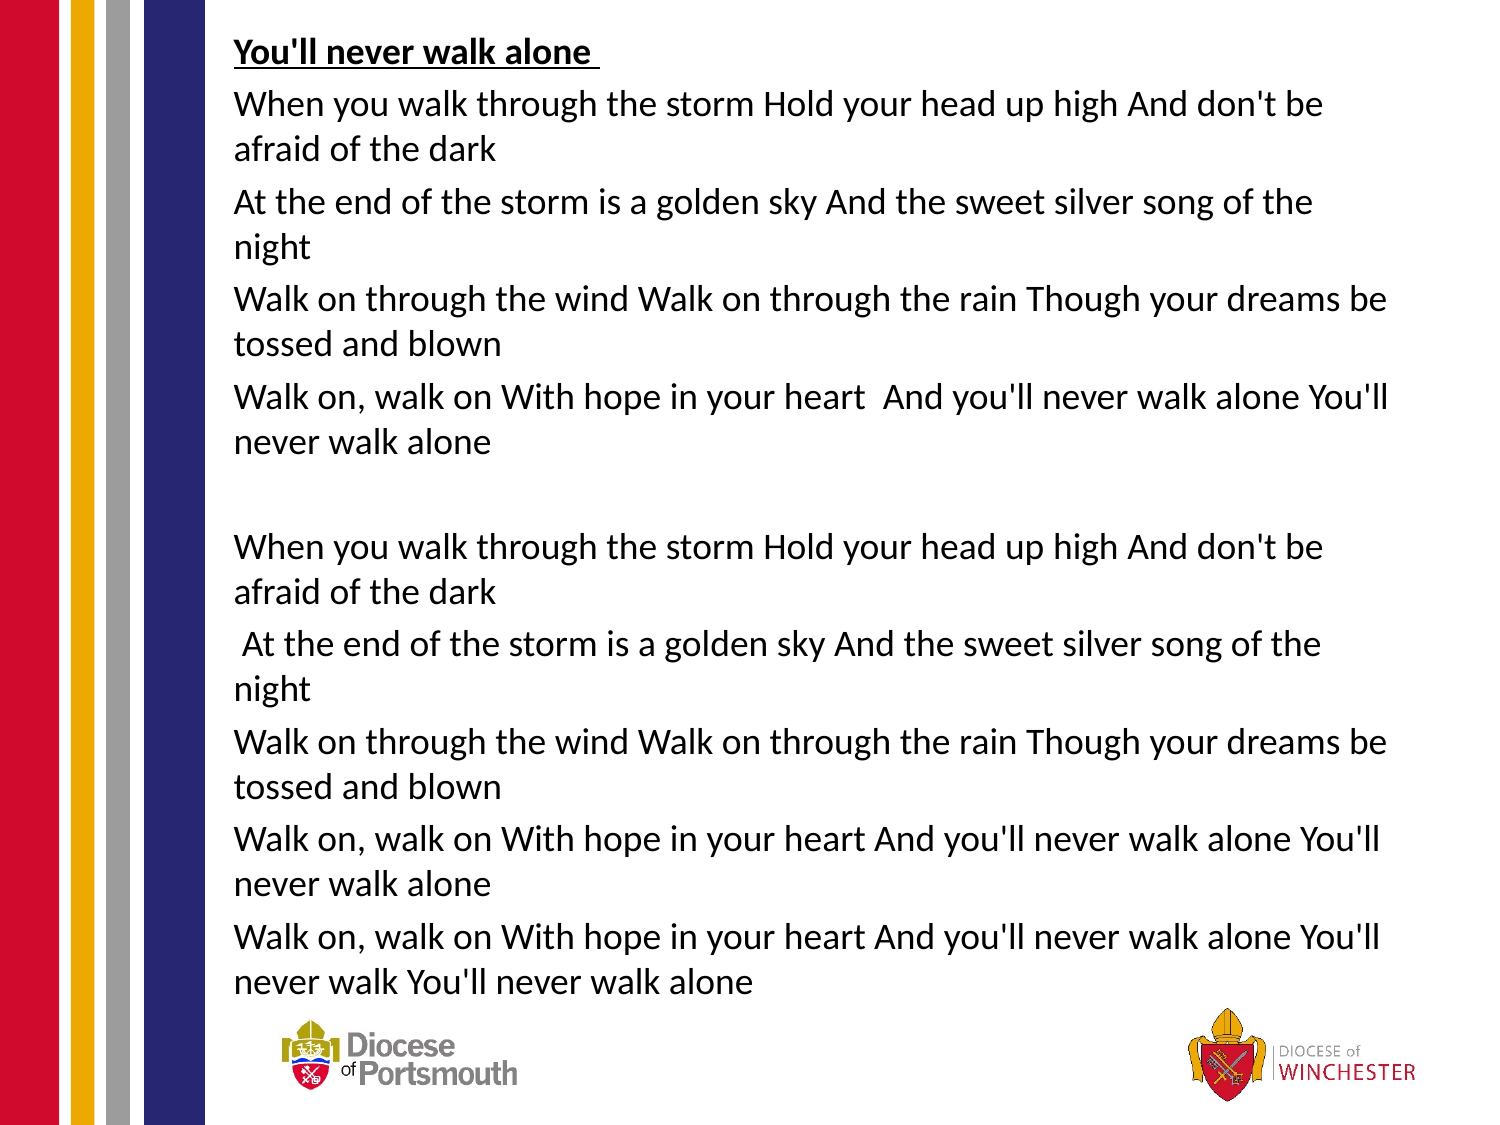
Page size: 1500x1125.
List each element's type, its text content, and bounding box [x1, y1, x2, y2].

picture [1175, 1003, 1424, 1106]
picture [277, 1017, 521, 1092]
list You'll never walk alone When you walk through the storm Hold your head up high And don't be afraid of the dark At the end of the storm is a golden sky And the sweet silver song of the night Walk on through the wind Walk on through the rain Though your dreams be tossed and blown Walk on, walk on With hope in your heart And you'll never walk alone You'll never walk alone When you walk through the storm Hold your head up high And don't be afraid of the dark At the end of the storm is a golden sky And the sweet silver song of the night Walk on through the wind Walk on through the rain Though your dreams be tossed and blown Walk on, walk on With hope in your heart And you'll never walk alone You'll never walk alone Walk on, walk on With hope in your heart And you'll never walk alone You'll never walk You'll never walk alone [218, 19, 1414, 926]
